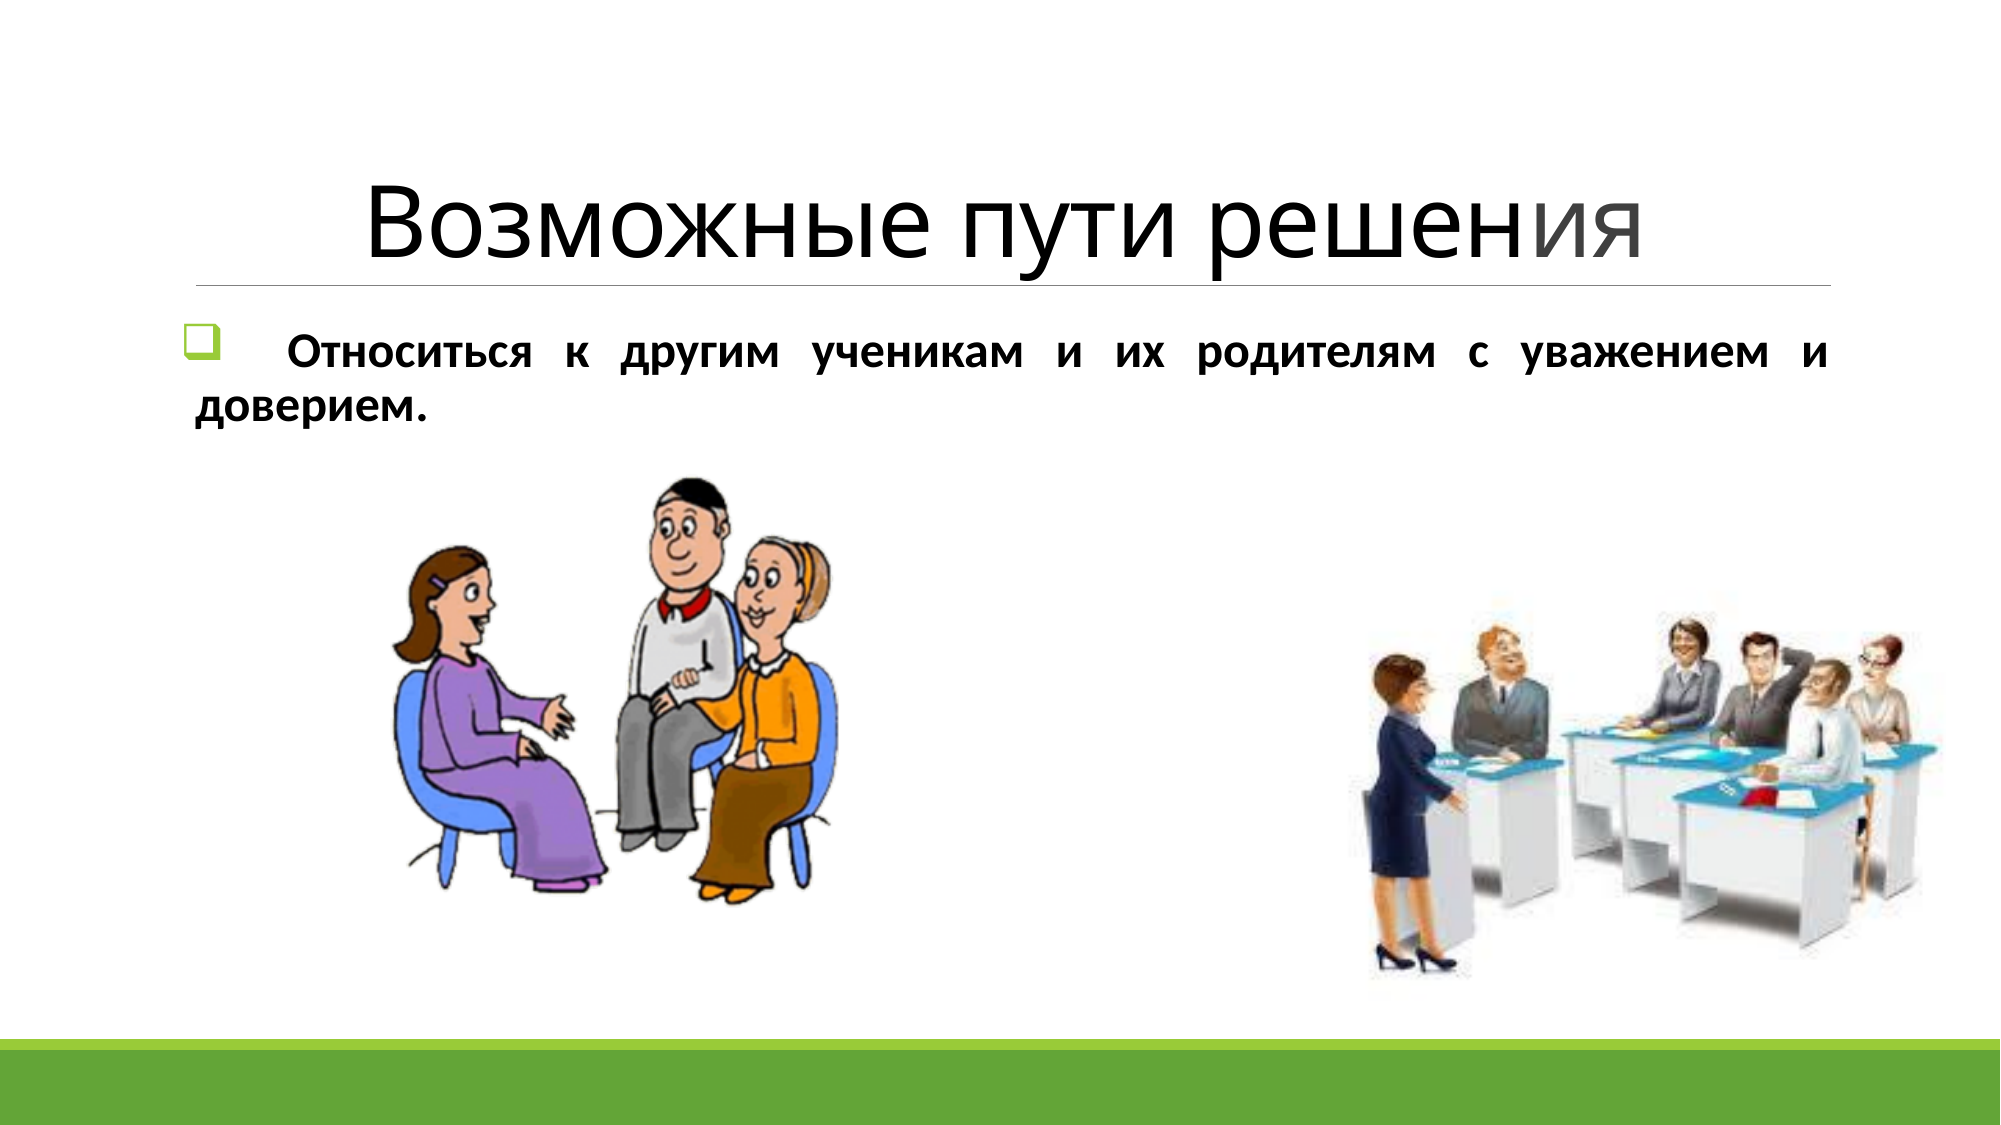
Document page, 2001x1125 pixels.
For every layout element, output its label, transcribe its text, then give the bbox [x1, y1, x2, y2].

picture [382, 468, 853, 912]
title Возможные пути решения [180, 47, 1830, 285]
picture [1329, 468, 1947, 1007]
list Относиться к другим ученикам и их родителям с уважением и доверием. [180, 316, 1830, 1064]
